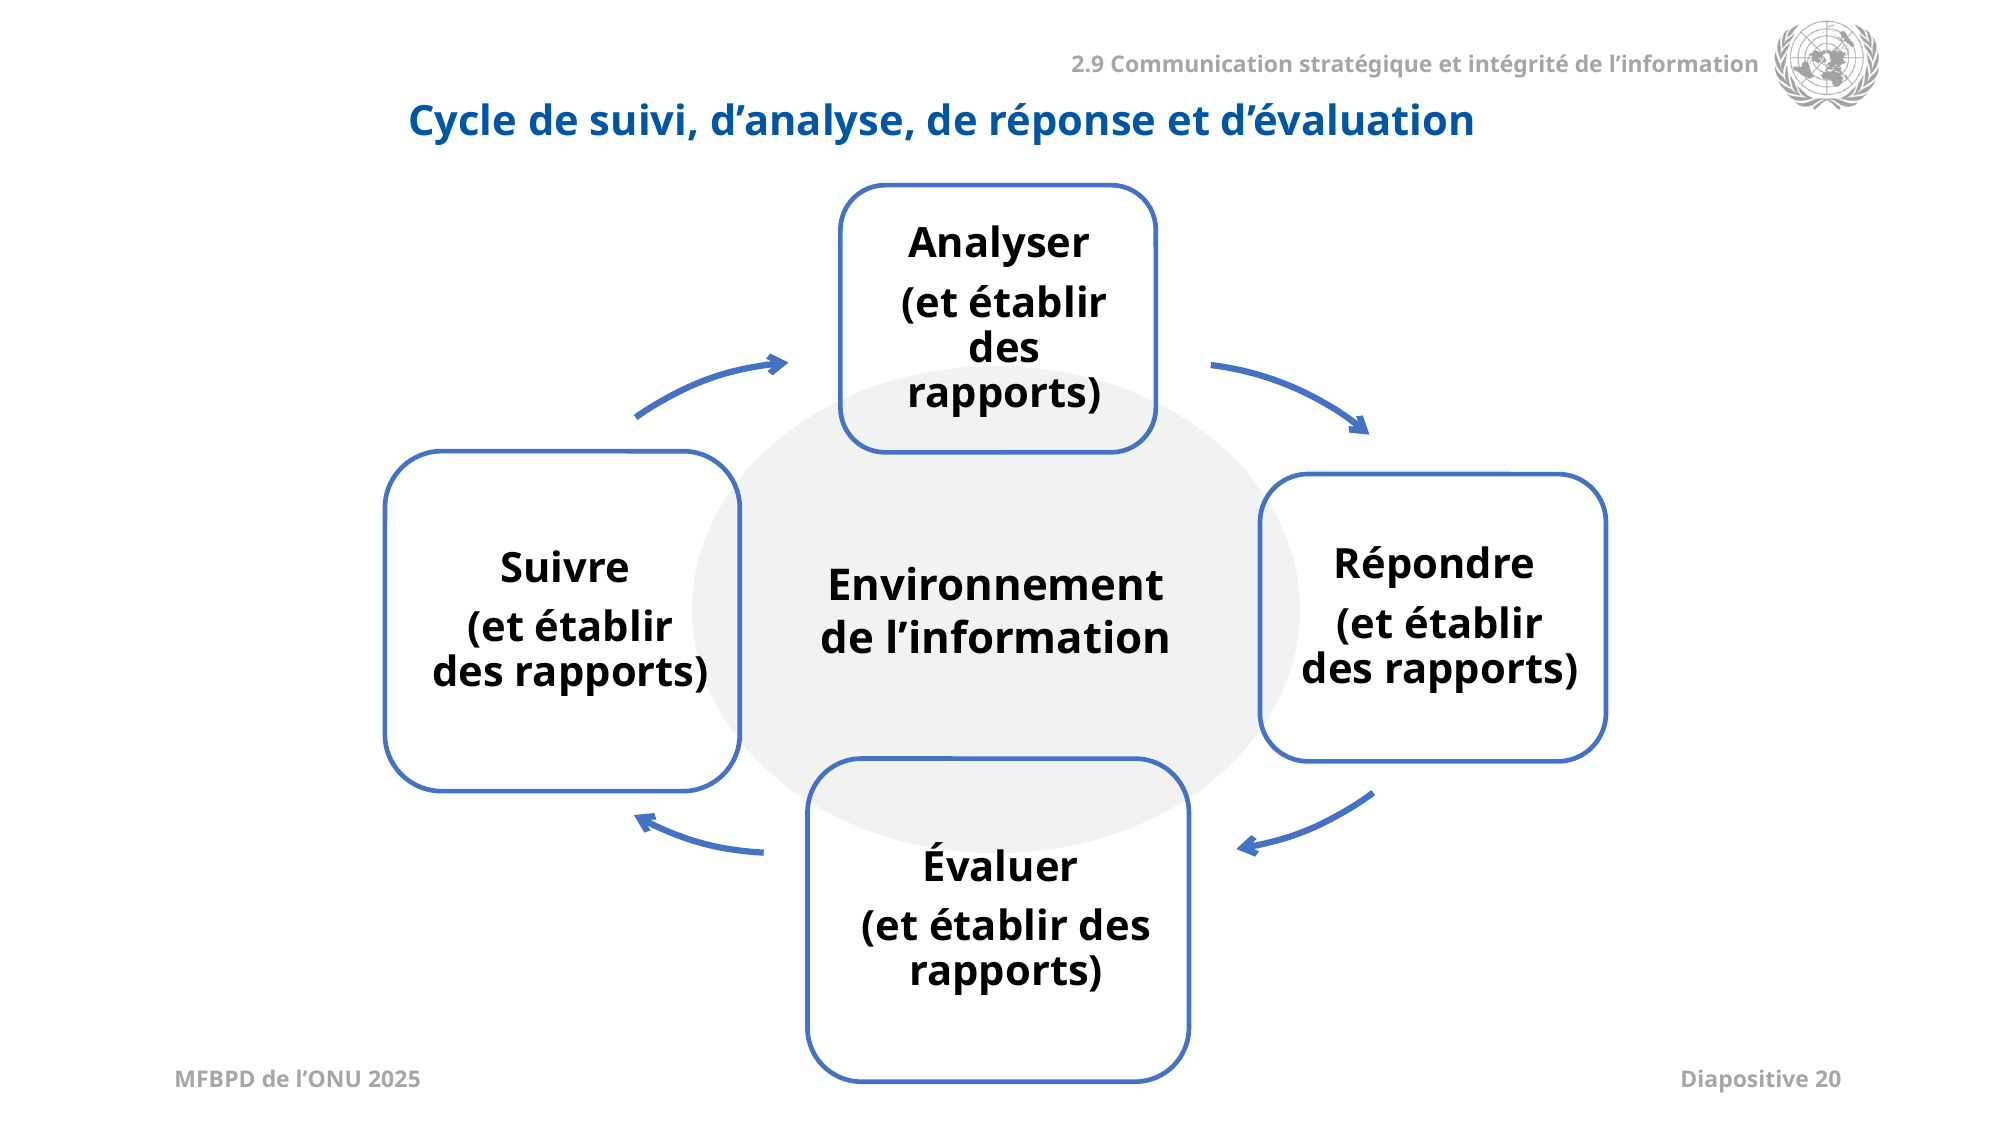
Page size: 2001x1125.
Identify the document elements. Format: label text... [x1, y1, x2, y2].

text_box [257, 241, 1735, 1026]
text_box Cycle de suivi, d’analyse, de réponse et d’évaluation [146, 86, 1739, 152]
